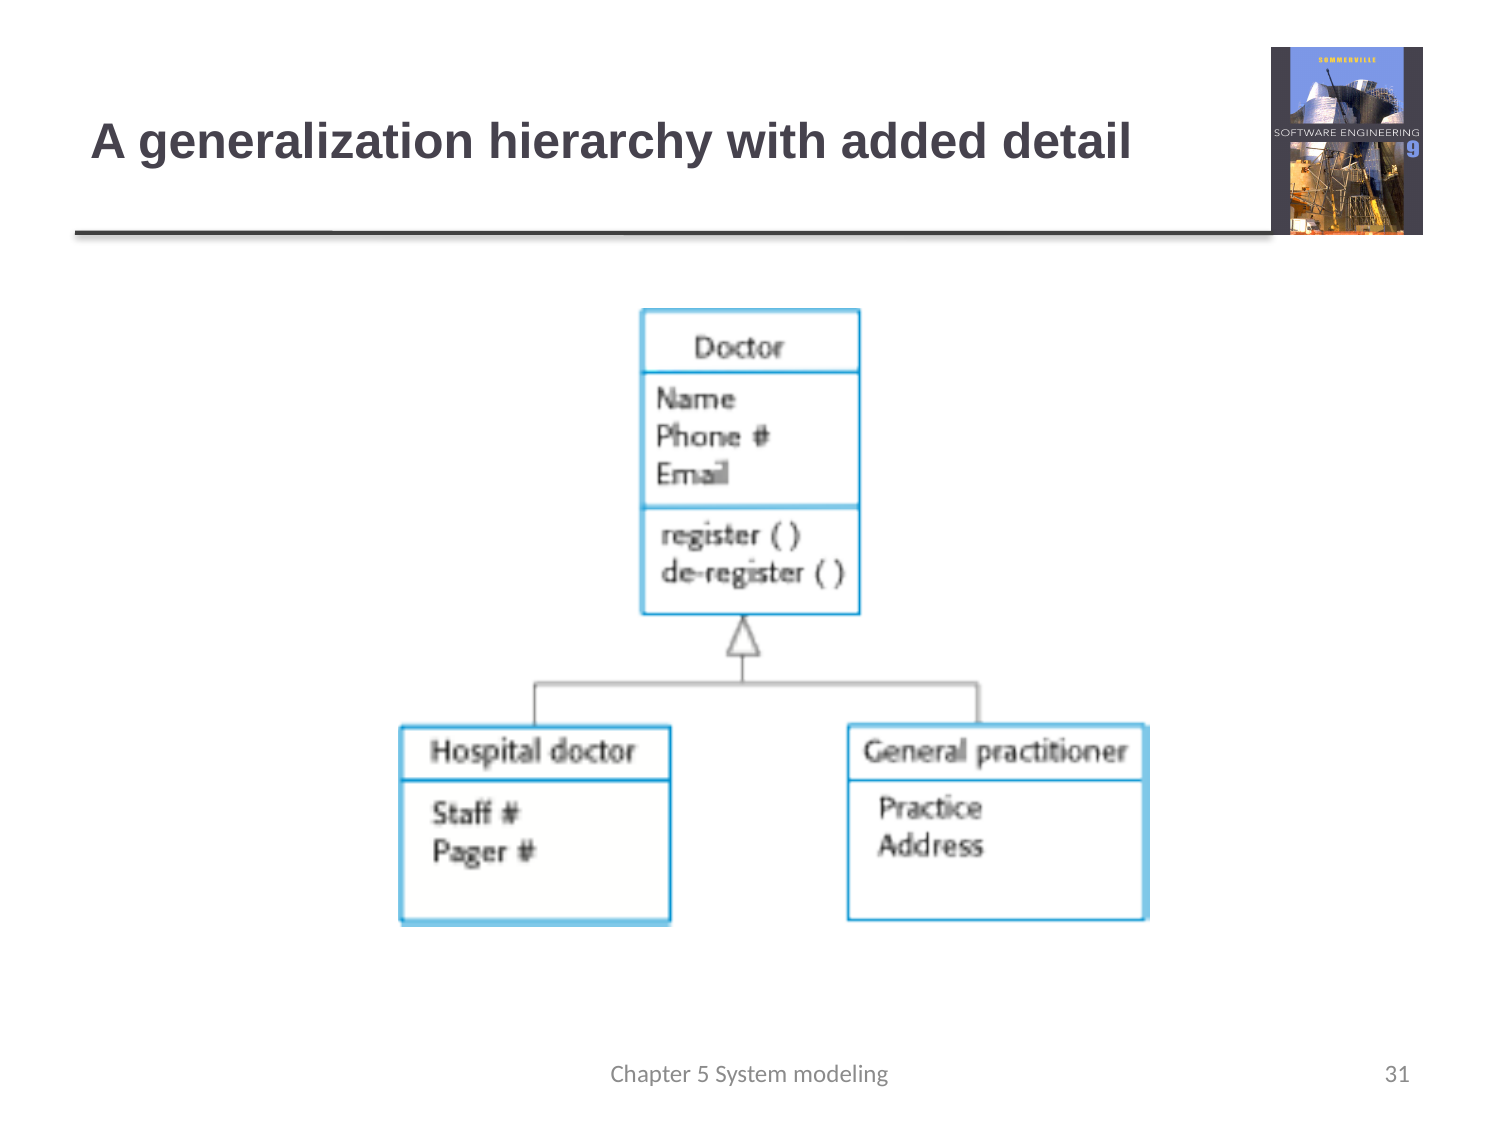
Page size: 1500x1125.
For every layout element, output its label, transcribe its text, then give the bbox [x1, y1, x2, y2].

picture [398, 308, 1150, 928]
footer Chapter 5 System modeling [512, 1042, 988, 1103]
picture [1272, 47, 1423, 235]
slide_number 31 [1074, 1042, 1425, 1103]
title A generalization hierarchy with added detail [74, 44, 1272, 233]
